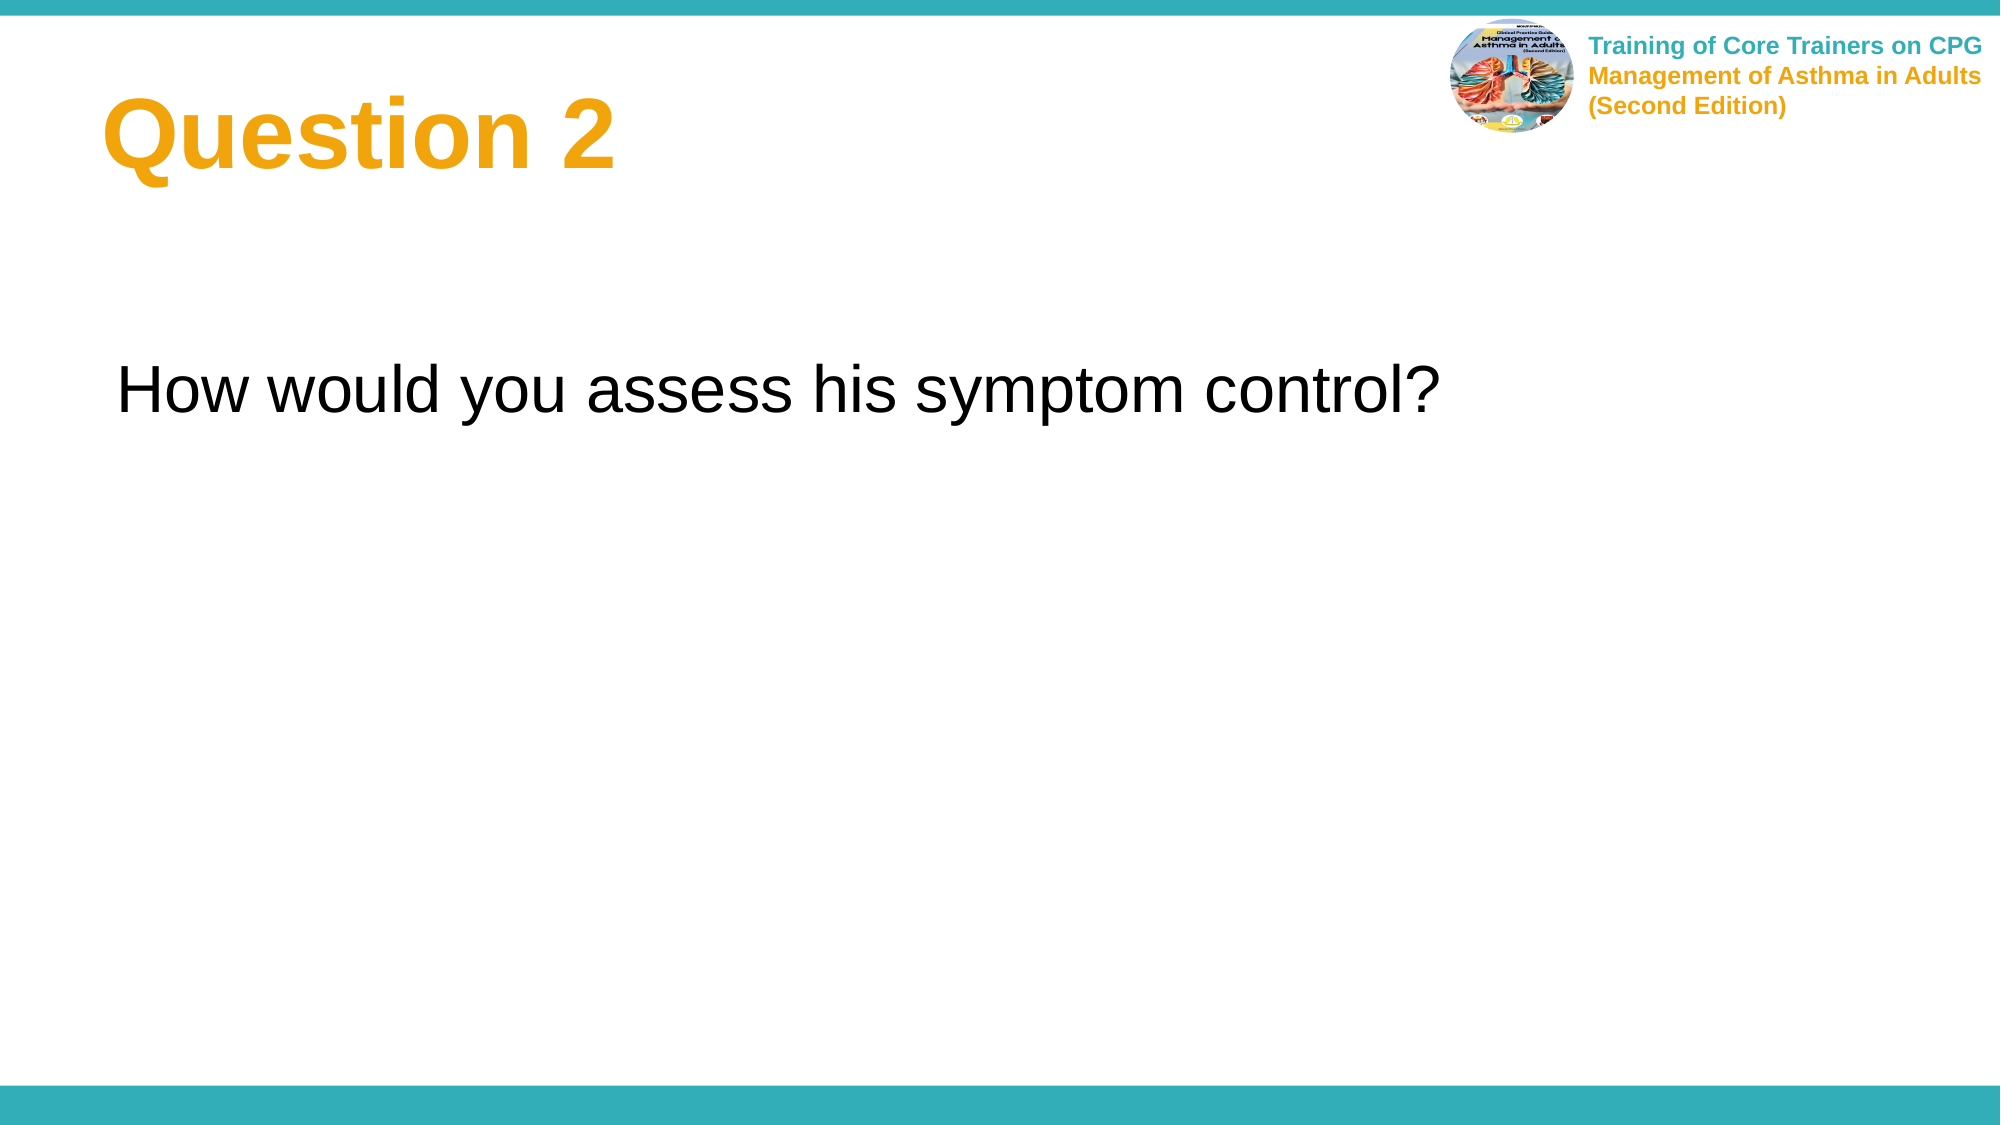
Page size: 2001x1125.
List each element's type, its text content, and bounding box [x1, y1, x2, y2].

list Question 2 [3, 65, 2000, 192]
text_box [1449, 18, 2000, 133]
text_box How would you assess his symptom control? [101, 338, 1936, 434]
